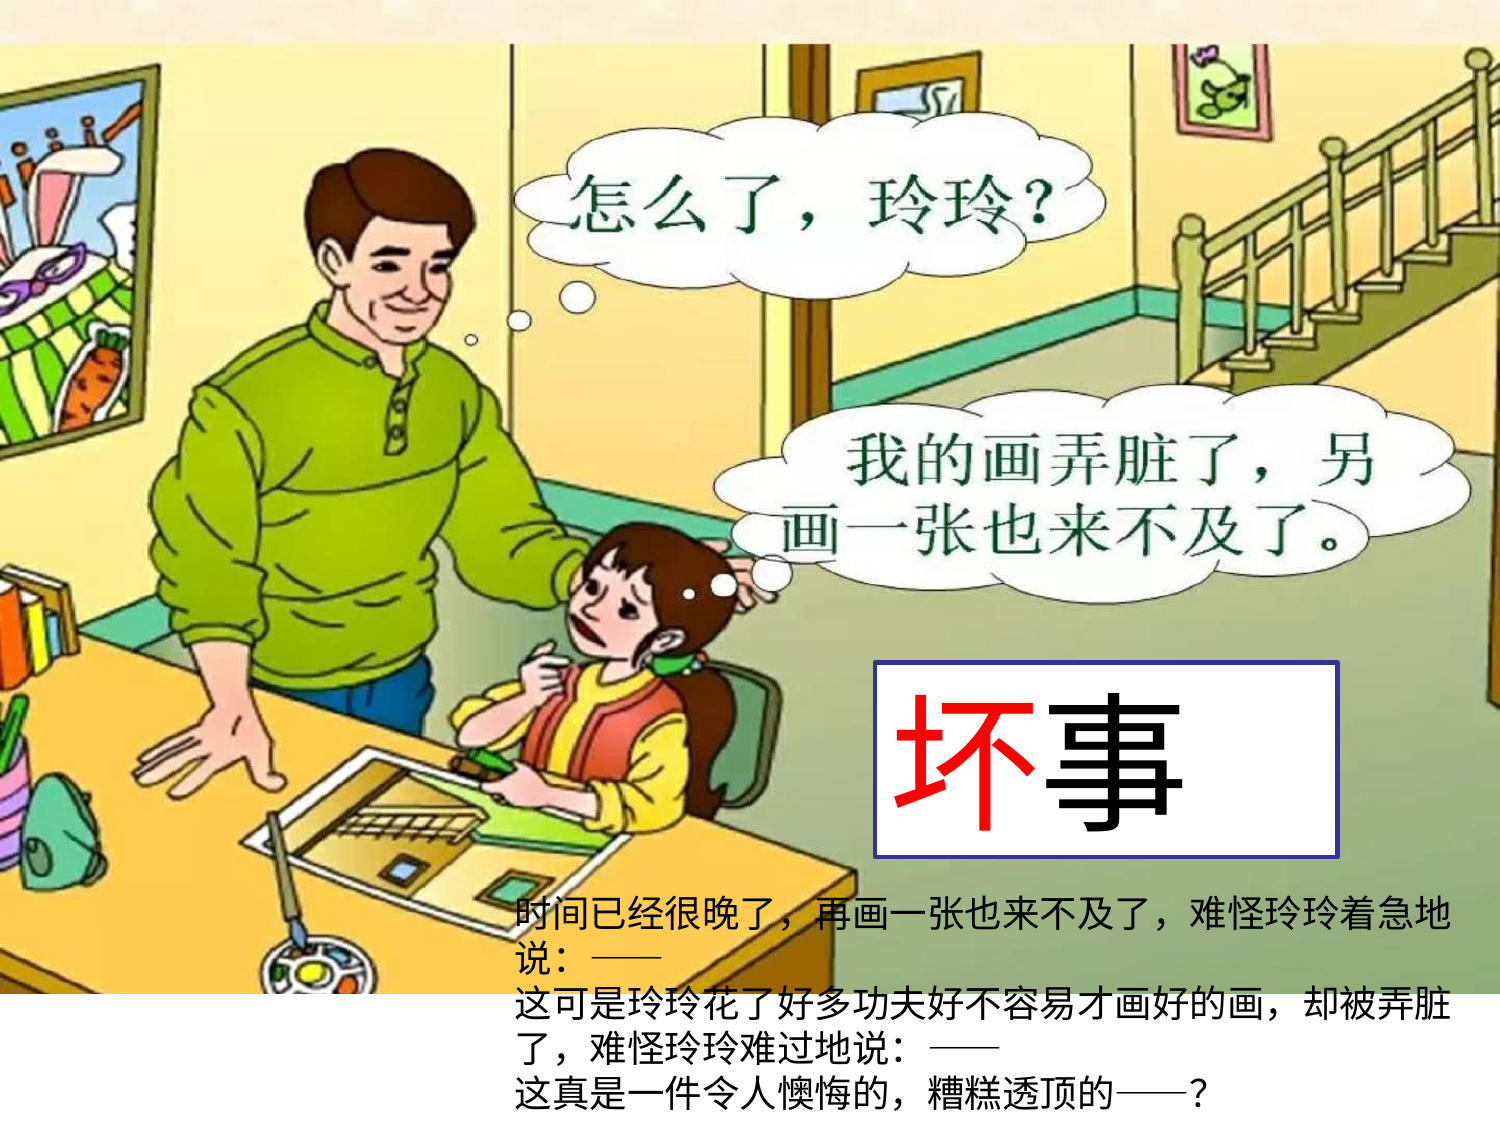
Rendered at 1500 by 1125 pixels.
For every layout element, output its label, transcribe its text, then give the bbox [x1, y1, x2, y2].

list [0, 0, 1500, 995]
text_box 时间已经很晚了，再画一张也来不及了，难怪玲玲着急地说：—— 这可是玲玲花了好多功夫好不容易才画好的画，却被弄脏了，难怪玲玲难过地说：—— 这真是一件令人懊悔的，糟糕透顶的——？ [499, 1000, 1500, 1123]
